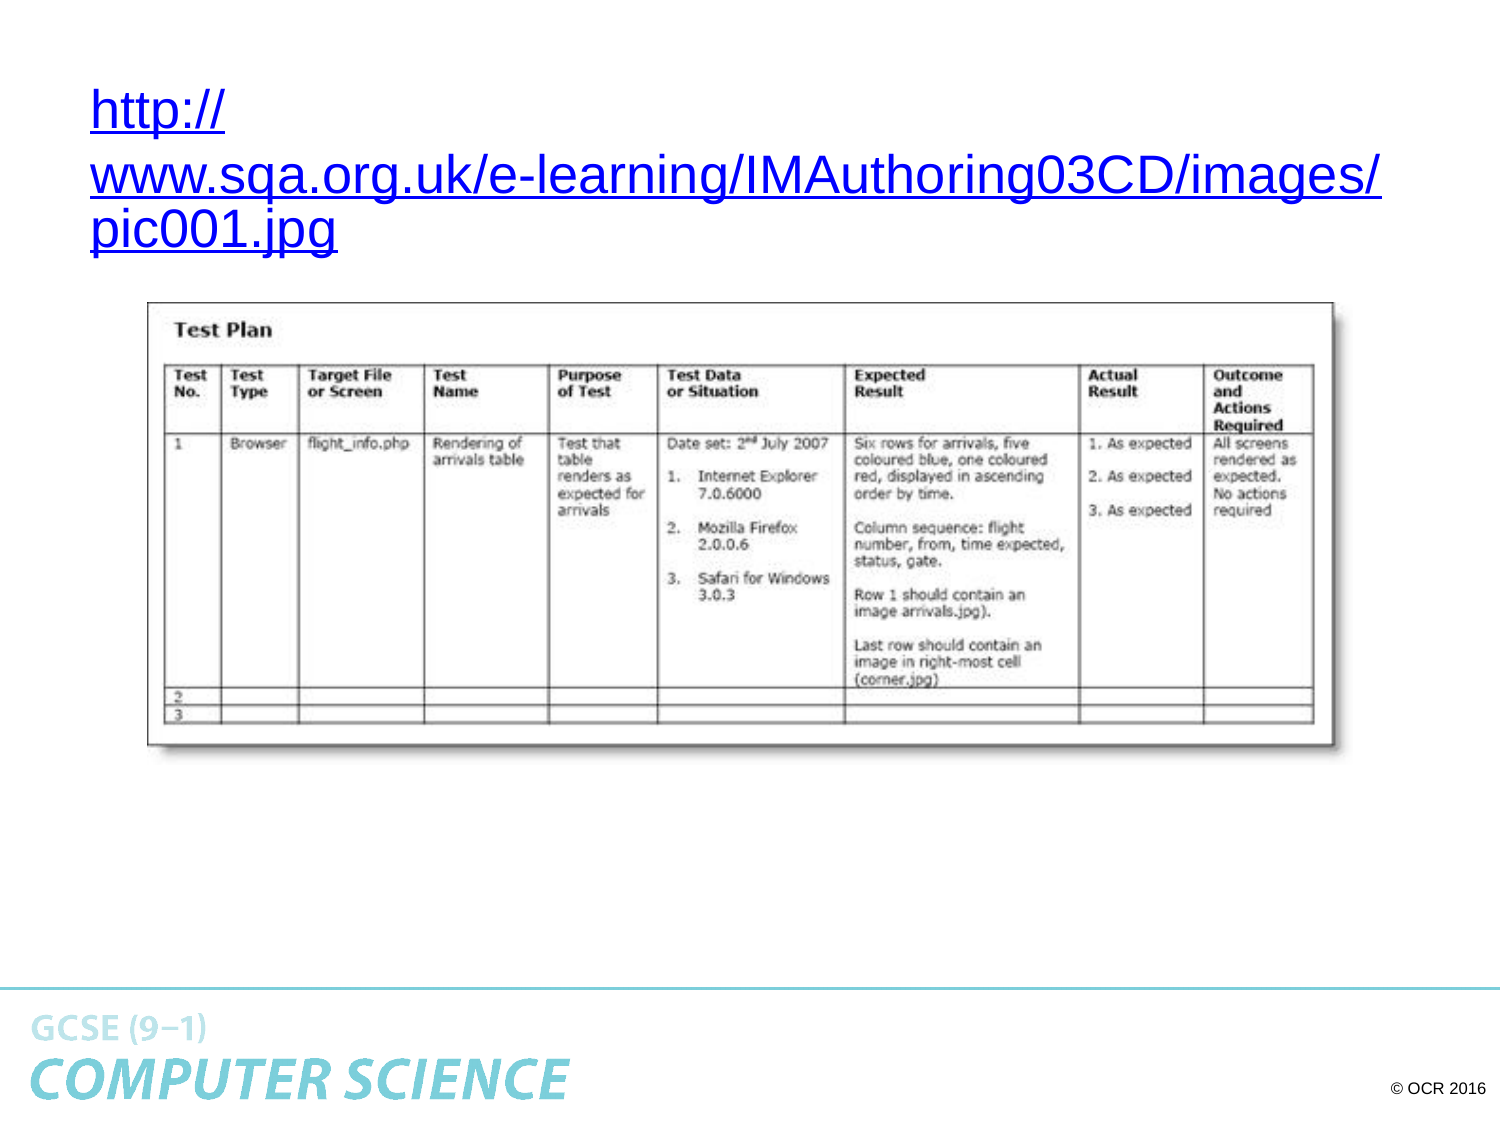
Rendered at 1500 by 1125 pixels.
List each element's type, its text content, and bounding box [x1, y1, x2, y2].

list http://www.sqa.org.uk/e-learning/IMAuthoring03CD/images/pic001.jpg [75, 66, 1425, 965]
picture [147, 302, 1353, 766]
picture [0, 987, 1500, 1124]
